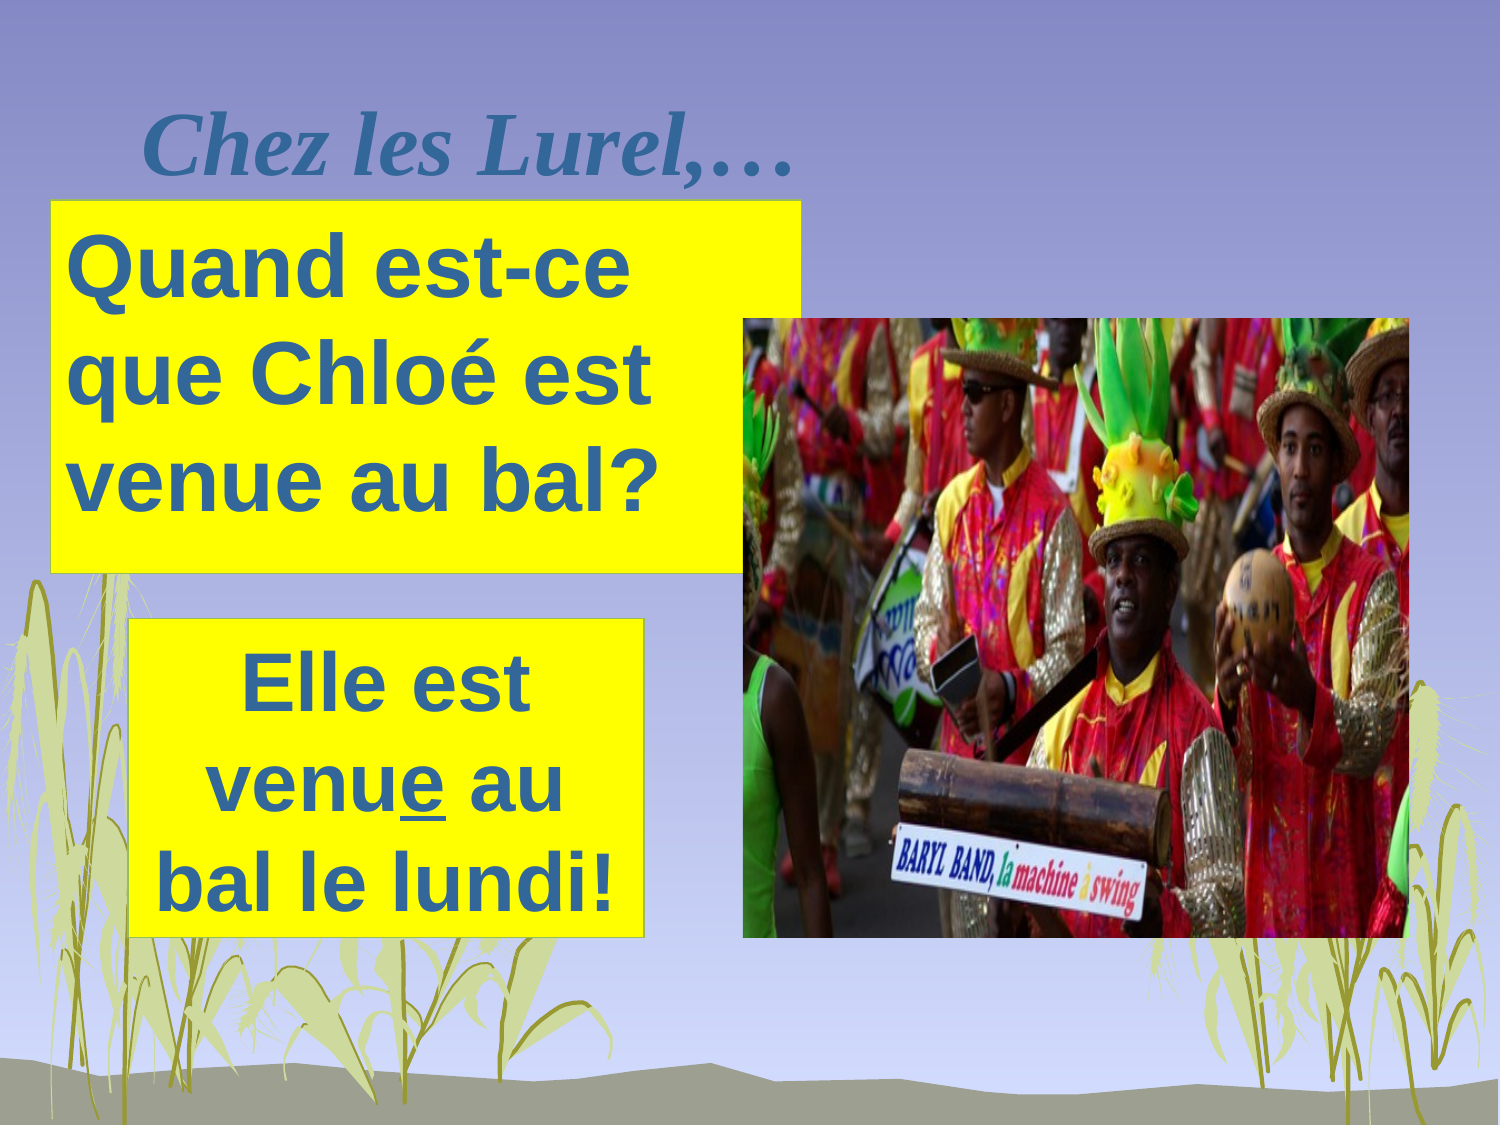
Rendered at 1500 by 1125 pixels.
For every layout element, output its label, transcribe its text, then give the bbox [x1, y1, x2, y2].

text_box Quand est-ce que Chloé est venue au bal? [50, 199, 802, 574]
title Chez les Lurel,… [126, 37, 1371, 241]
picture [742, 318, 1410, 938]
subtitle Elle est venue au bal le lundi! [127, 618, 645, 938]
